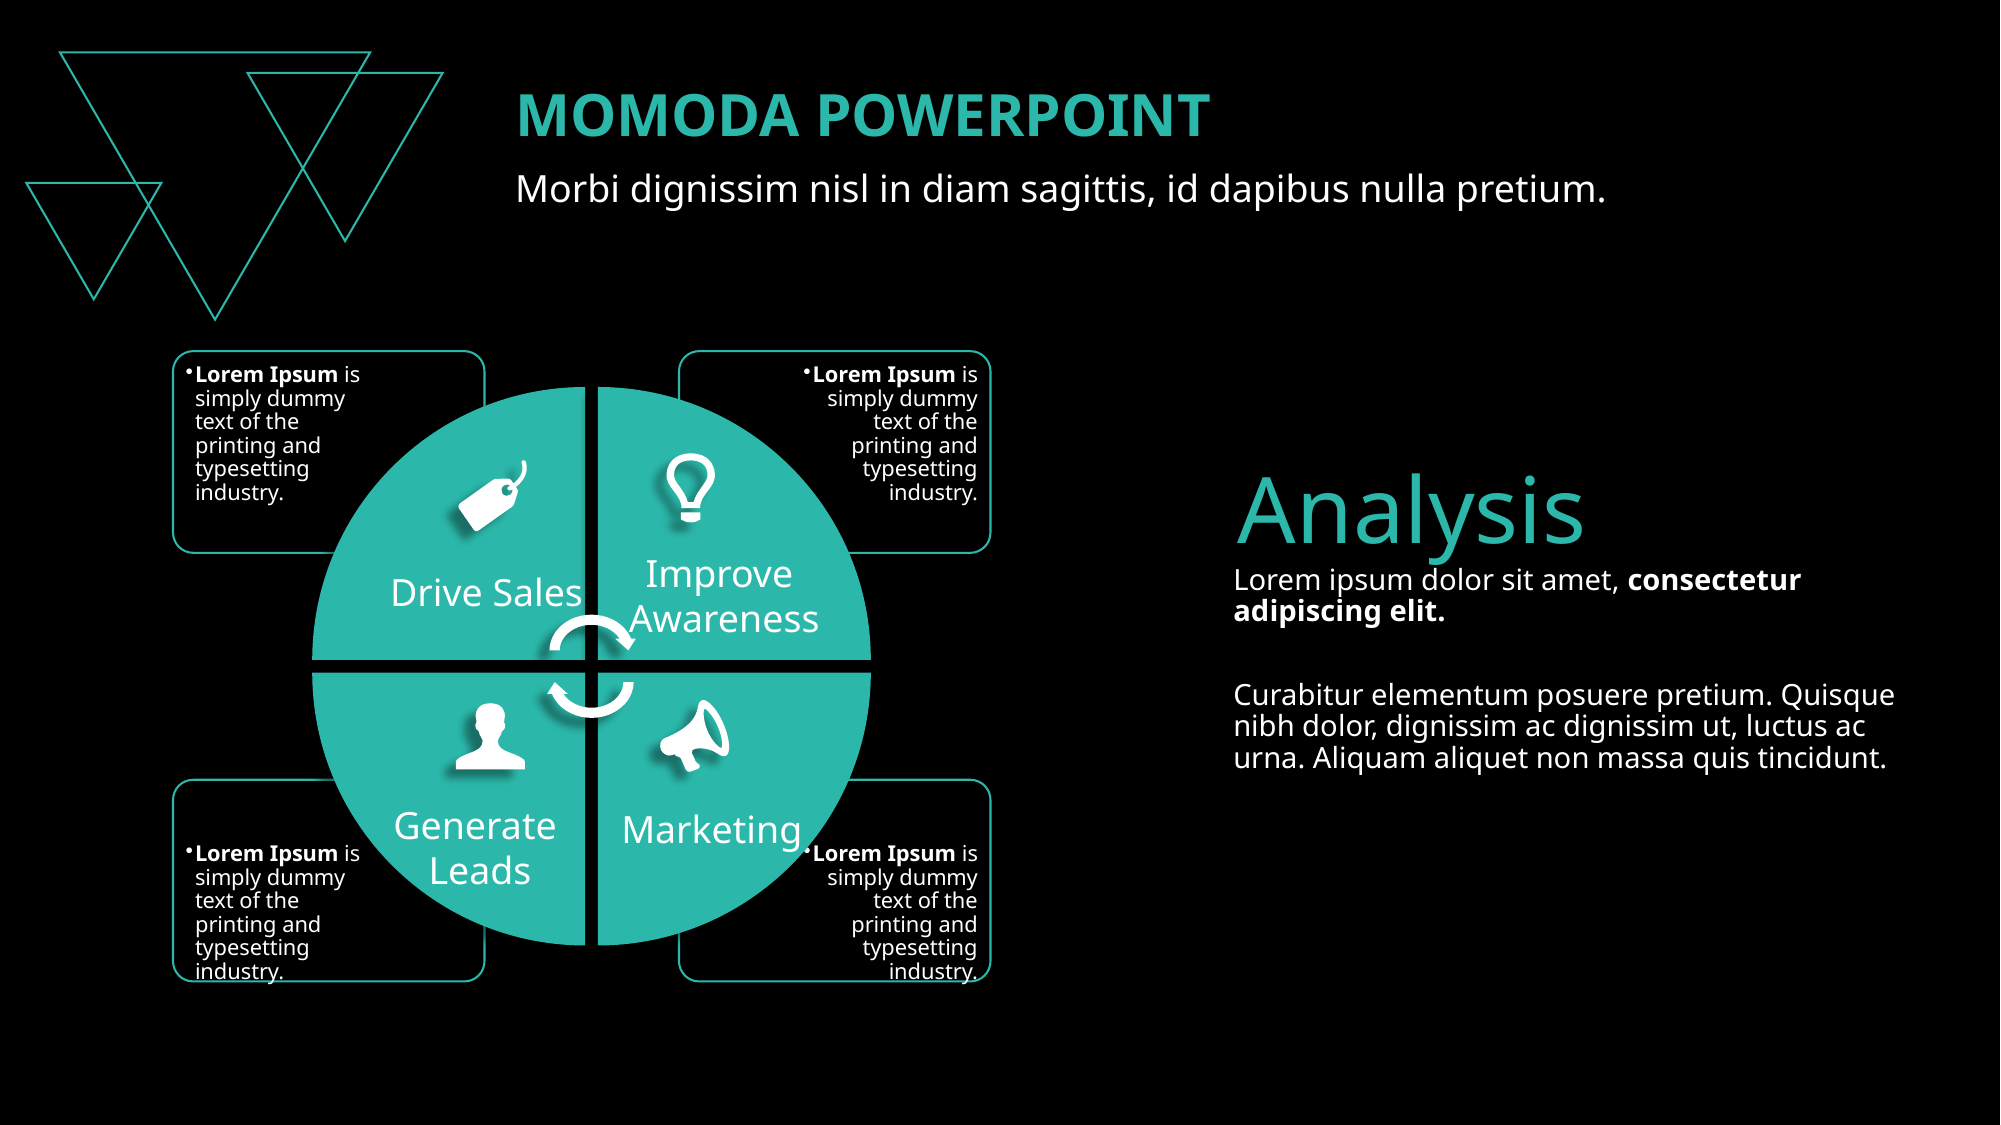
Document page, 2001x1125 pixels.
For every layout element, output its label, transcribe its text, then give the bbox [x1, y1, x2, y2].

text_box [679, 511, 702, 524]
text_box Generate Leads [378, 794, 582, 900]
text_box [624, 648, 632, 653]
text_box Lorem ipsum dolor sit amet, consectetur adipiscing elit. Curabitur elementum posuere pretium. Quisque nibh dolor, dignissim ac dignissim ut, luctus ac urna. Aliquam aliquet non massa quis tincidunt. [1218, 557, 1950, 769]
text_box [548, 614, 613, 652]
text_box Morbi dignissim nisl in diam sagittis, id dapibus nulla pretium. [500, 157, 1918, 218]
text_box [454, 702, 526, 771]
text_box Improve Awareness [613, 542, 835, 648]
text_box Lorem Ipsum is simply dummy text of the printing and typesetting industry. [171, 350, 486, 554]
text_box Drive Sales [375, 561, 598, 622]
text_box MOMODA POWERPOINT [500, 71, 1354, 156]
text_box [24, 181, 164, 302]
text_box [596, 385, 872, 661]
text_box [596, 671, 872, 947]
text_box [58, 51, 372, 322]
text_box Analysis [1222, 435, 1920, 578]
text_box [311, 385, 587, 661]
text_box Lorem Ipsum is simply dummy text of the printing and typesetting industry. [171, 778, 486, 983]
text_box [659, 698, 731, 773]
text_box Lorem Ipsum is simply dummy text of the printing and typesetting industry. [677, 778, 992, 983]
text_box [665, 452, 716, 510]
text_box [245, 71, 445, 244]
text_box [311, 671, 587, 947]
text_box [457, 459, 528, 533]
text_box Lorem Ipsum is simply dummy text of the printing and typesetting industry. [677, 350, 992, 554]
text_box Marketing [606, 798, 818, 859]
text_box [545, 680, 635, 719]
